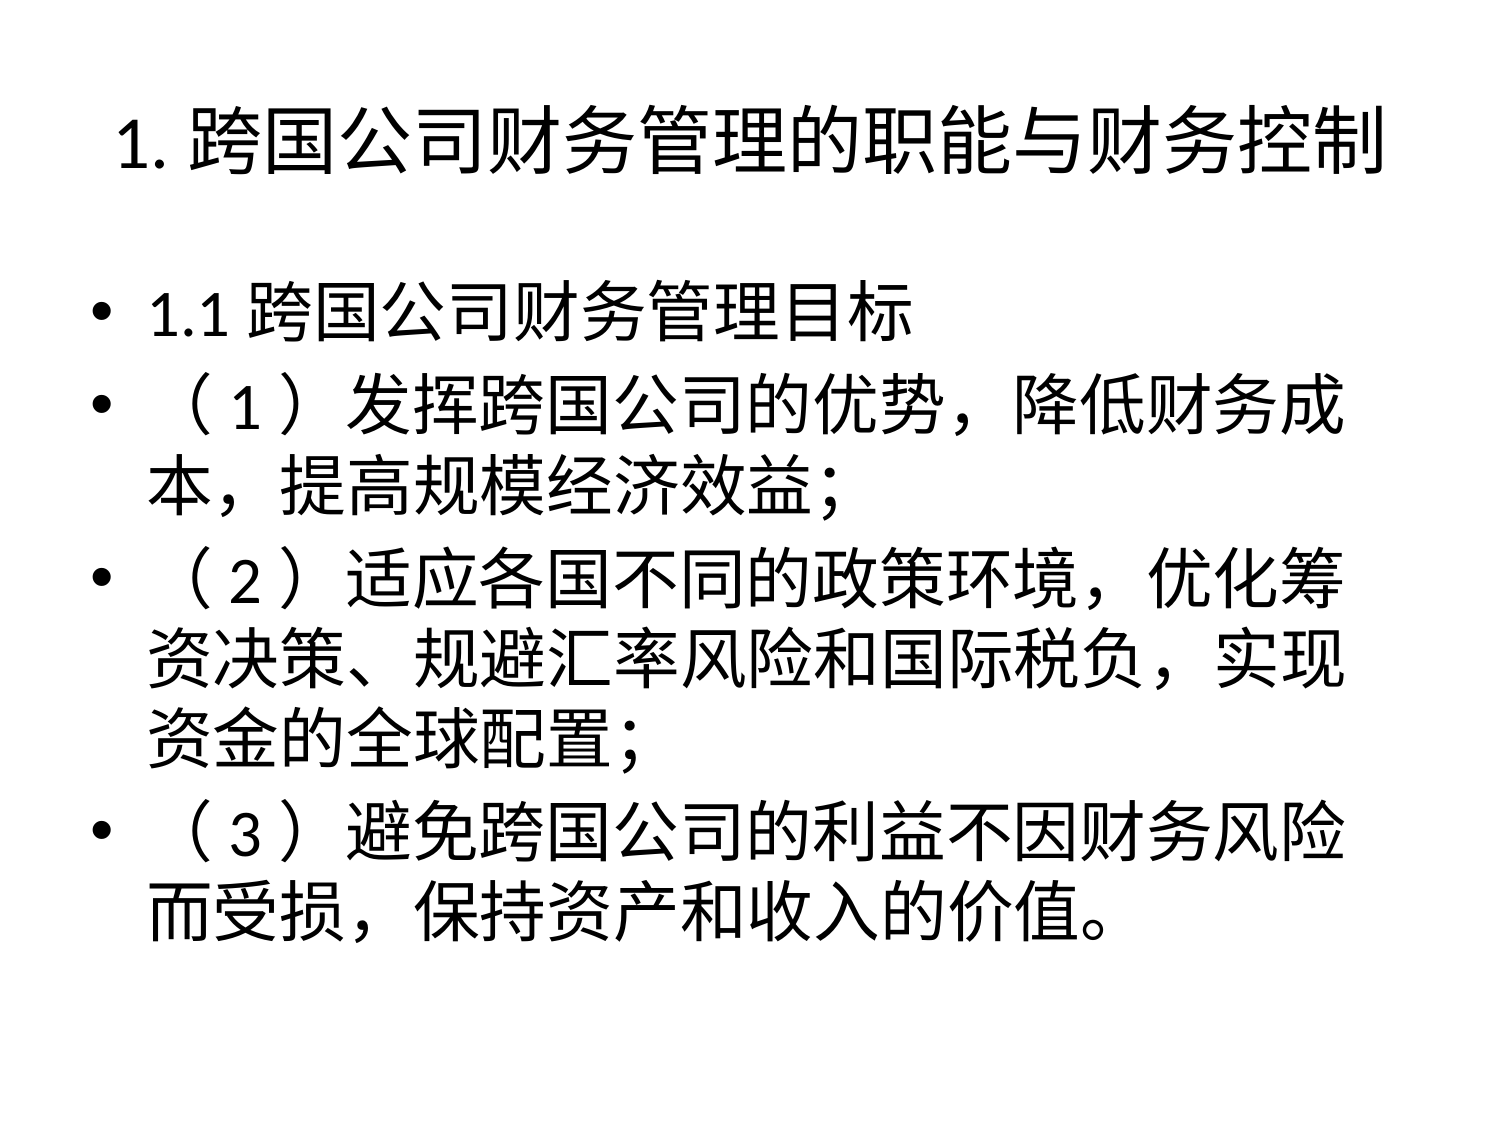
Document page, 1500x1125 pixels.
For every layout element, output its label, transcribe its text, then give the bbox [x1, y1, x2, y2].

list 1.1跨国公司财务管理目标 （1）发挥跨国公司的优势，降低财务成本，提高规模经济效益； （2）适应各国不同的政策环境，优化筹资决策、规避汇率风险和国际税负，实现资金的全球配置； （3）避免跨国公司的利益不因财务风险而受损，保持资产和收入的价值。 [75, 262, 1425, 1005]
title 1.跨国公司财务管理的职能与财务控制 [75, 45, 1425, 233]
